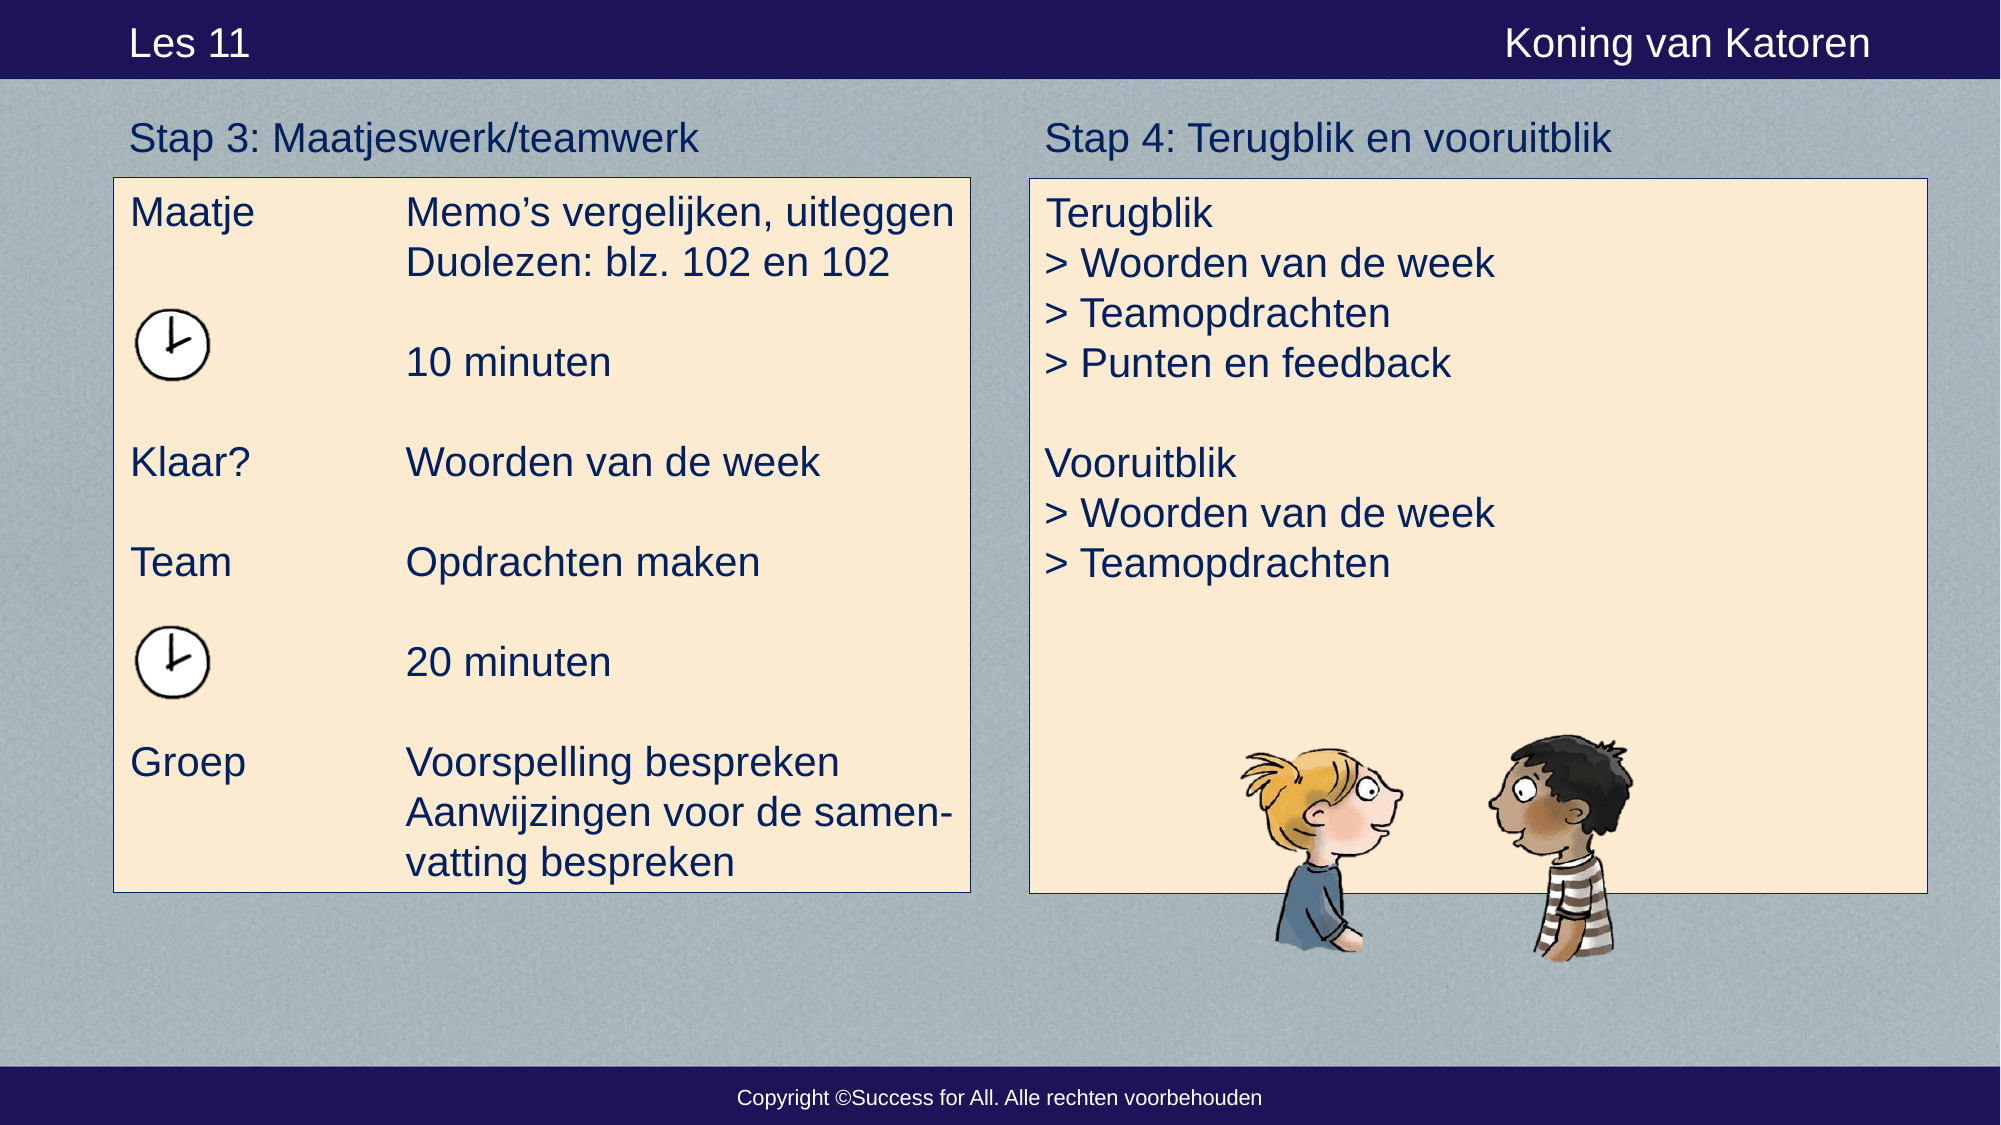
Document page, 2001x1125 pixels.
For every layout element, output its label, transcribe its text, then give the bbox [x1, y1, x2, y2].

text_box Copyright ©Success for All. Alle rechten voorbehouden [0, 1076, 2000, 1125]
picture [0, 0, 2001, 1125]
text_box Les 11 [114, 8, 354, 73]
text_box Koning van Katoren [999, 8, 1886, 73]
text_box Maatje Memo’s vergelijken, uitleggen Duolezen: blz. 102 en 102 10 minuten Klaar? Woorden van de week Team Opdrachten maken 20 minuten Groep Voorspelling bespreken Aanwijzingen voor de samen- vatting bespreken [113, 177, 971, 893]
text_box Stap 3: Maatjeswerk/teamwerk [114, 103, 907, 169]
text_box Terugblik > Woorden van de week > Teamopdrachten > Punten en feedback Vooruitblik > Woorden van de week > Teamopdrachten [1029, 178, 1928, 894]
text_box Stap 4: Terugblik en vooruitblik [1029, 103, 1822, 169]
